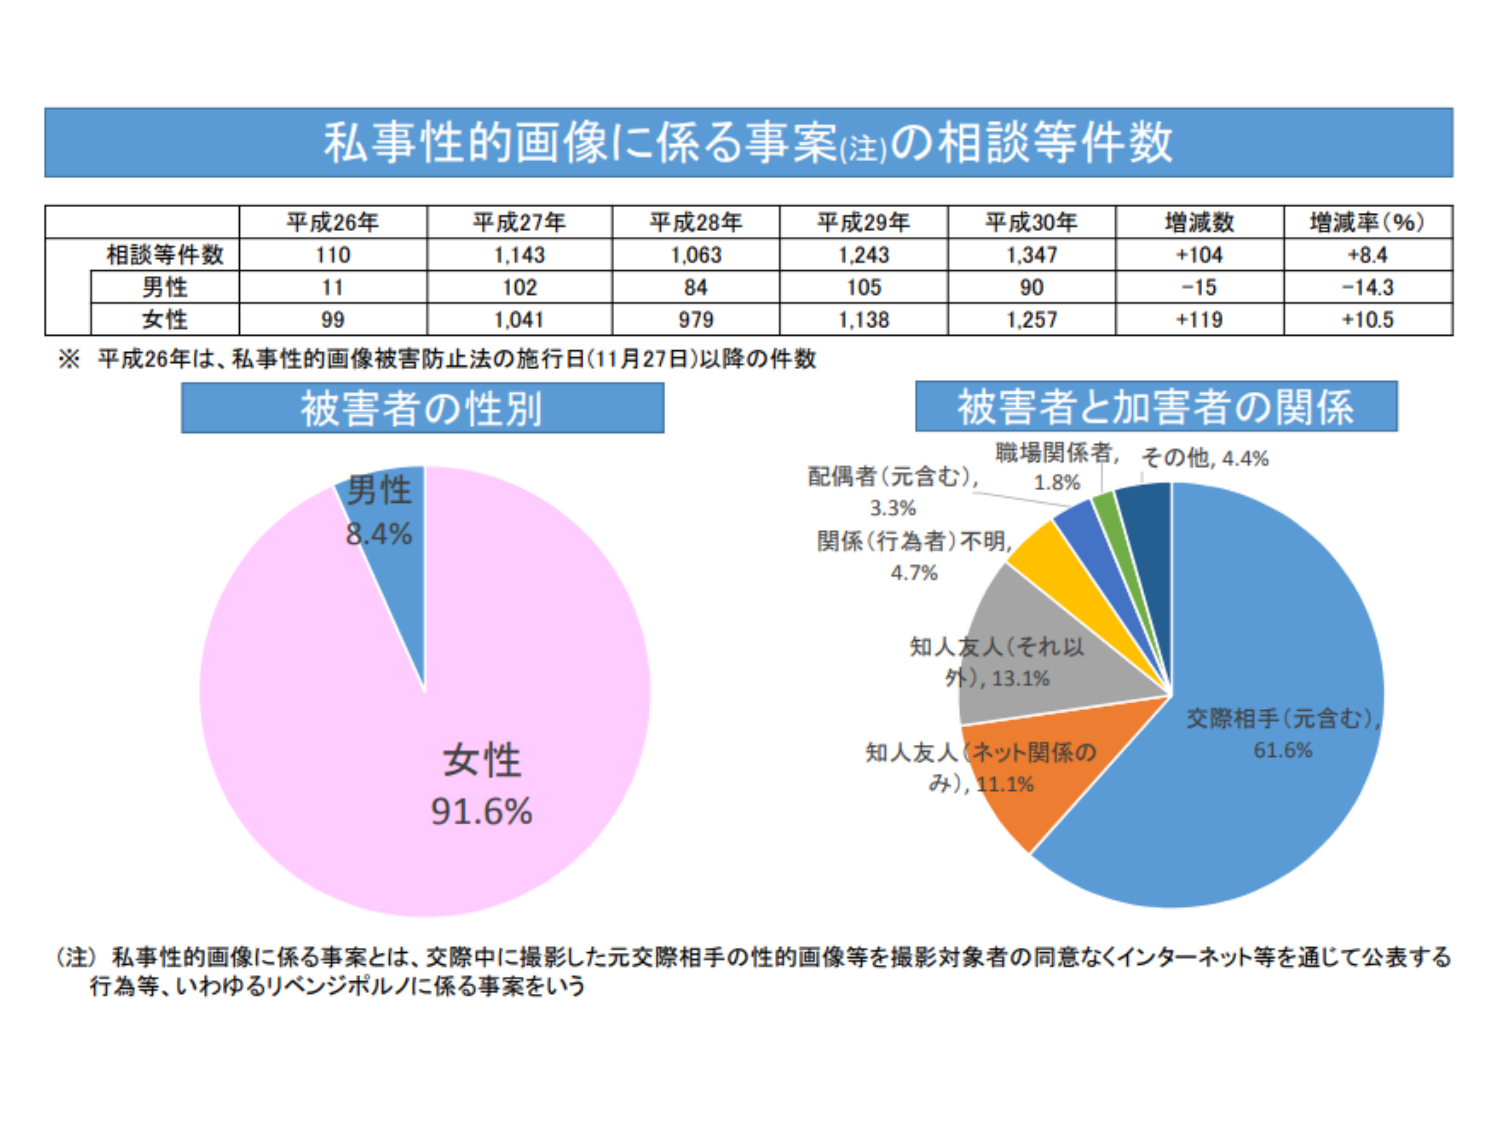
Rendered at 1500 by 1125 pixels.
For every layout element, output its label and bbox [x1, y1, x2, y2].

picture [0, 93, 1496, 999]
